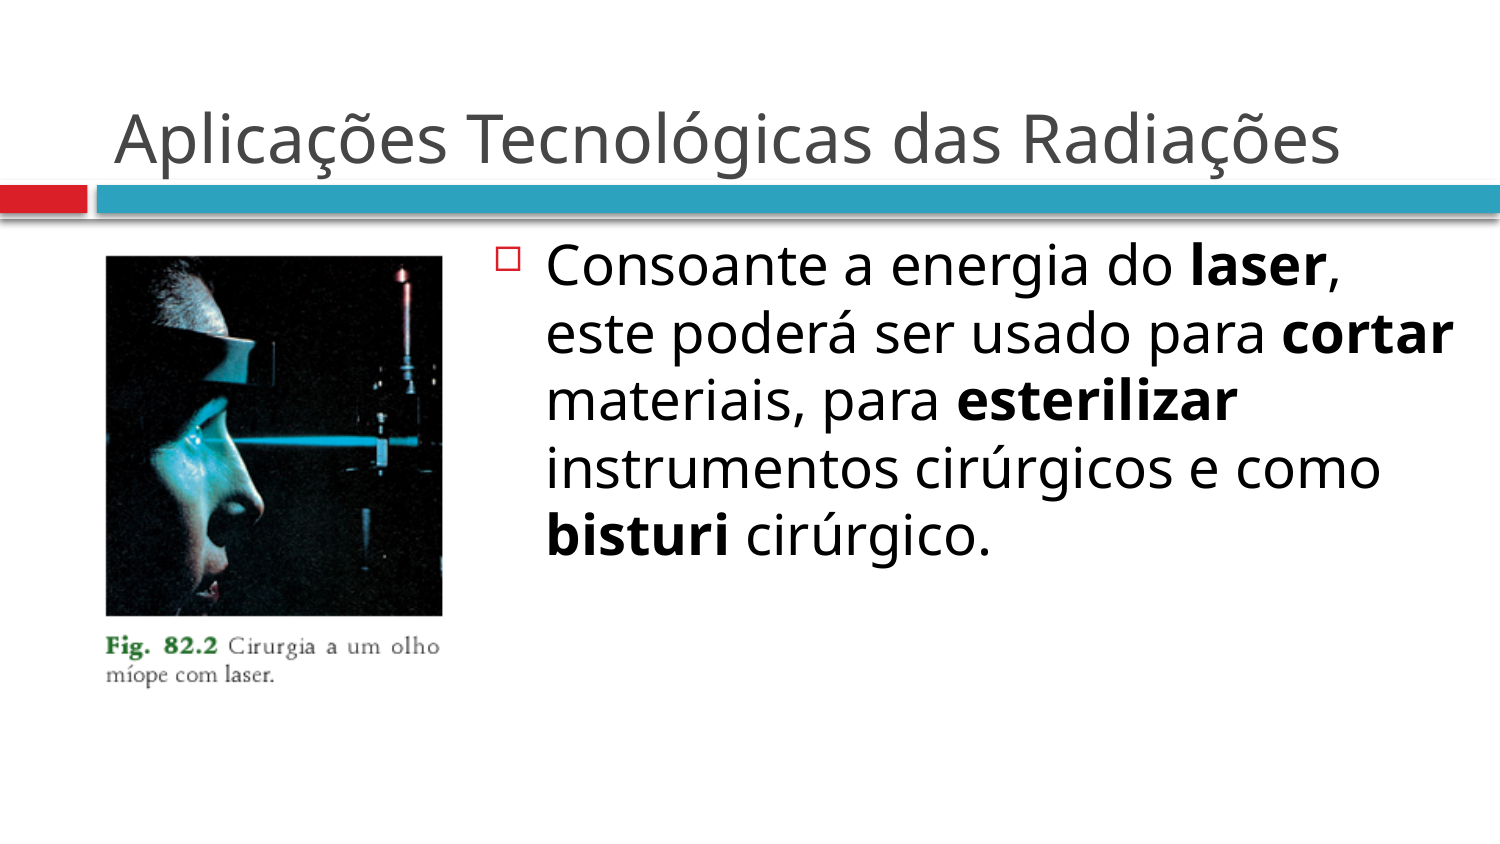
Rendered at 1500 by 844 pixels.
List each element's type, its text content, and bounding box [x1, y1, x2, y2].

picture [100, 249, 453, 690]
title Aplicações Tecnológicas das Radiações [99, 19, 1438, 185]
list Consoante a energia do laser, este poderá ser usado para cortar materiais, para esterilizar instrumentos cirúrgicos e como bisturi cirúrgico. [478, 221, 1471, 759]
